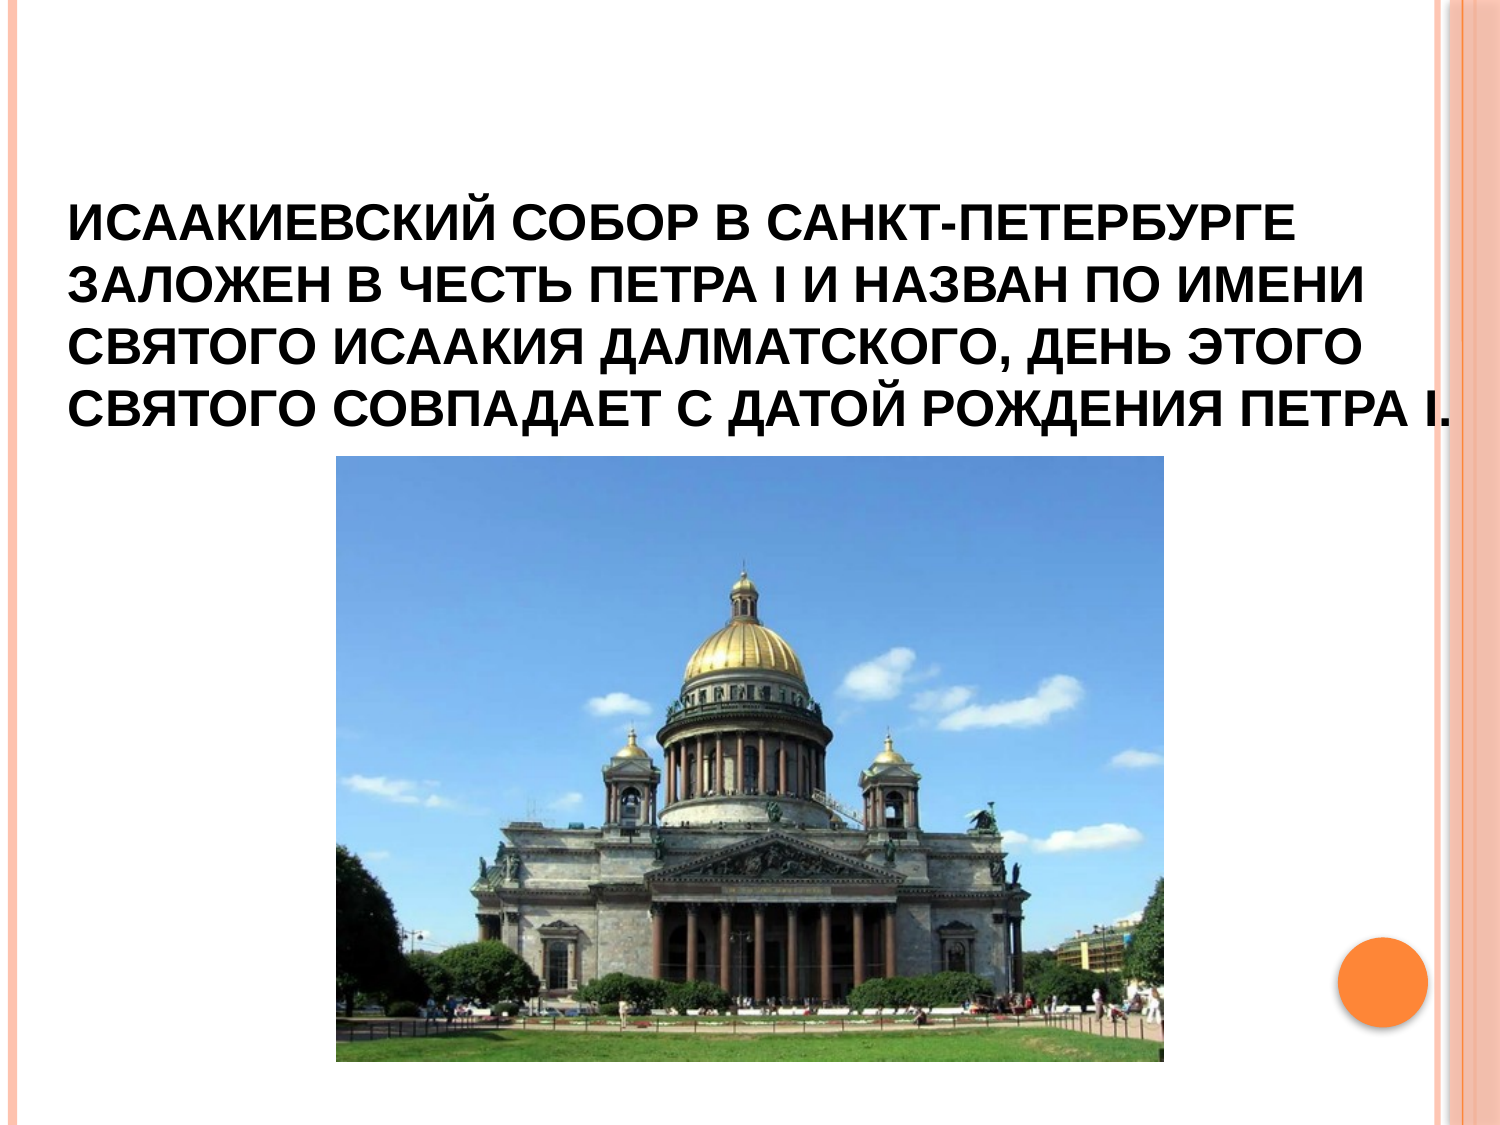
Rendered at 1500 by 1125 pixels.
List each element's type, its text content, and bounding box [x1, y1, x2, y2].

title Исаакиевский собор в Санкт-Петербурге заложен в честь Петра I и назван по имени святого Исаакия Далматского, день этого святого совпадает с датой рождения Петра I. [53, 30, 1471, 445]
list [335, 455, 1164, 1063]
